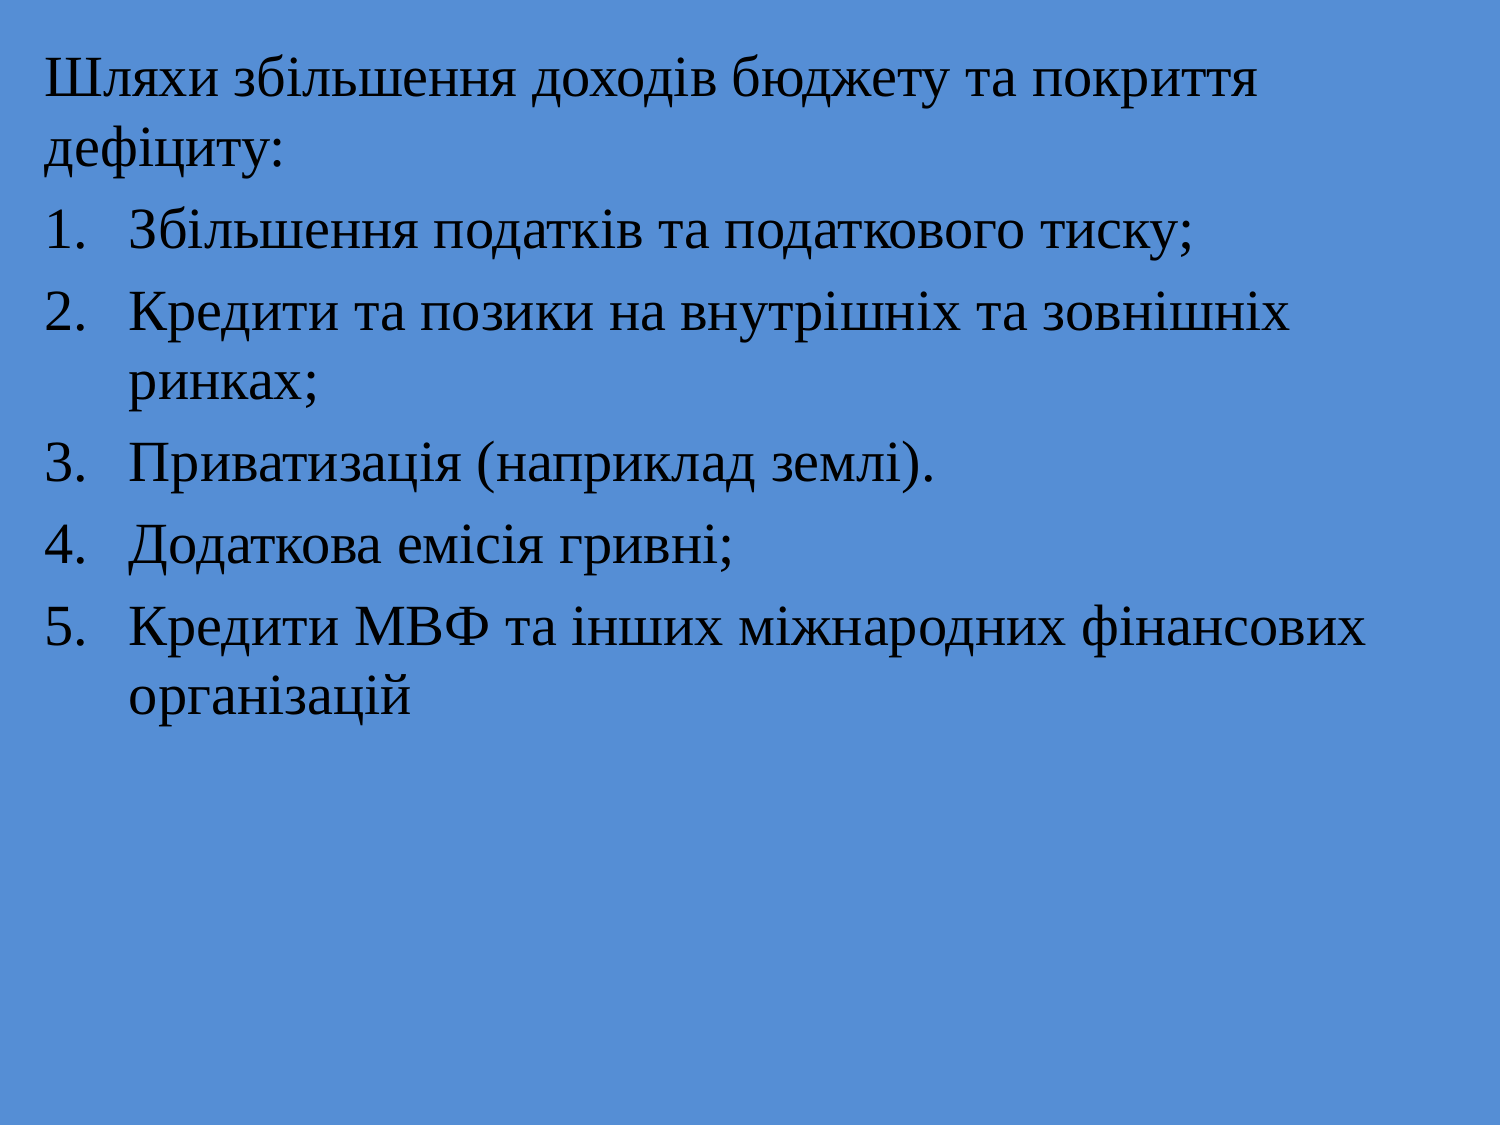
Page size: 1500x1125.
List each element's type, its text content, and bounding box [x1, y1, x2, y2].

list Шляхи збільшення доходів бюджету та покриття дефіциту: Збільшення податків та податкового тиску; Кредити та позики на внутрішніх та зовнішніх ринках; Приватизація (наприклад землі). Додаткова емісія гривні; Кредити МВФ та інших міжнародних фінансових організацій [29, 30, 1471, 774]
